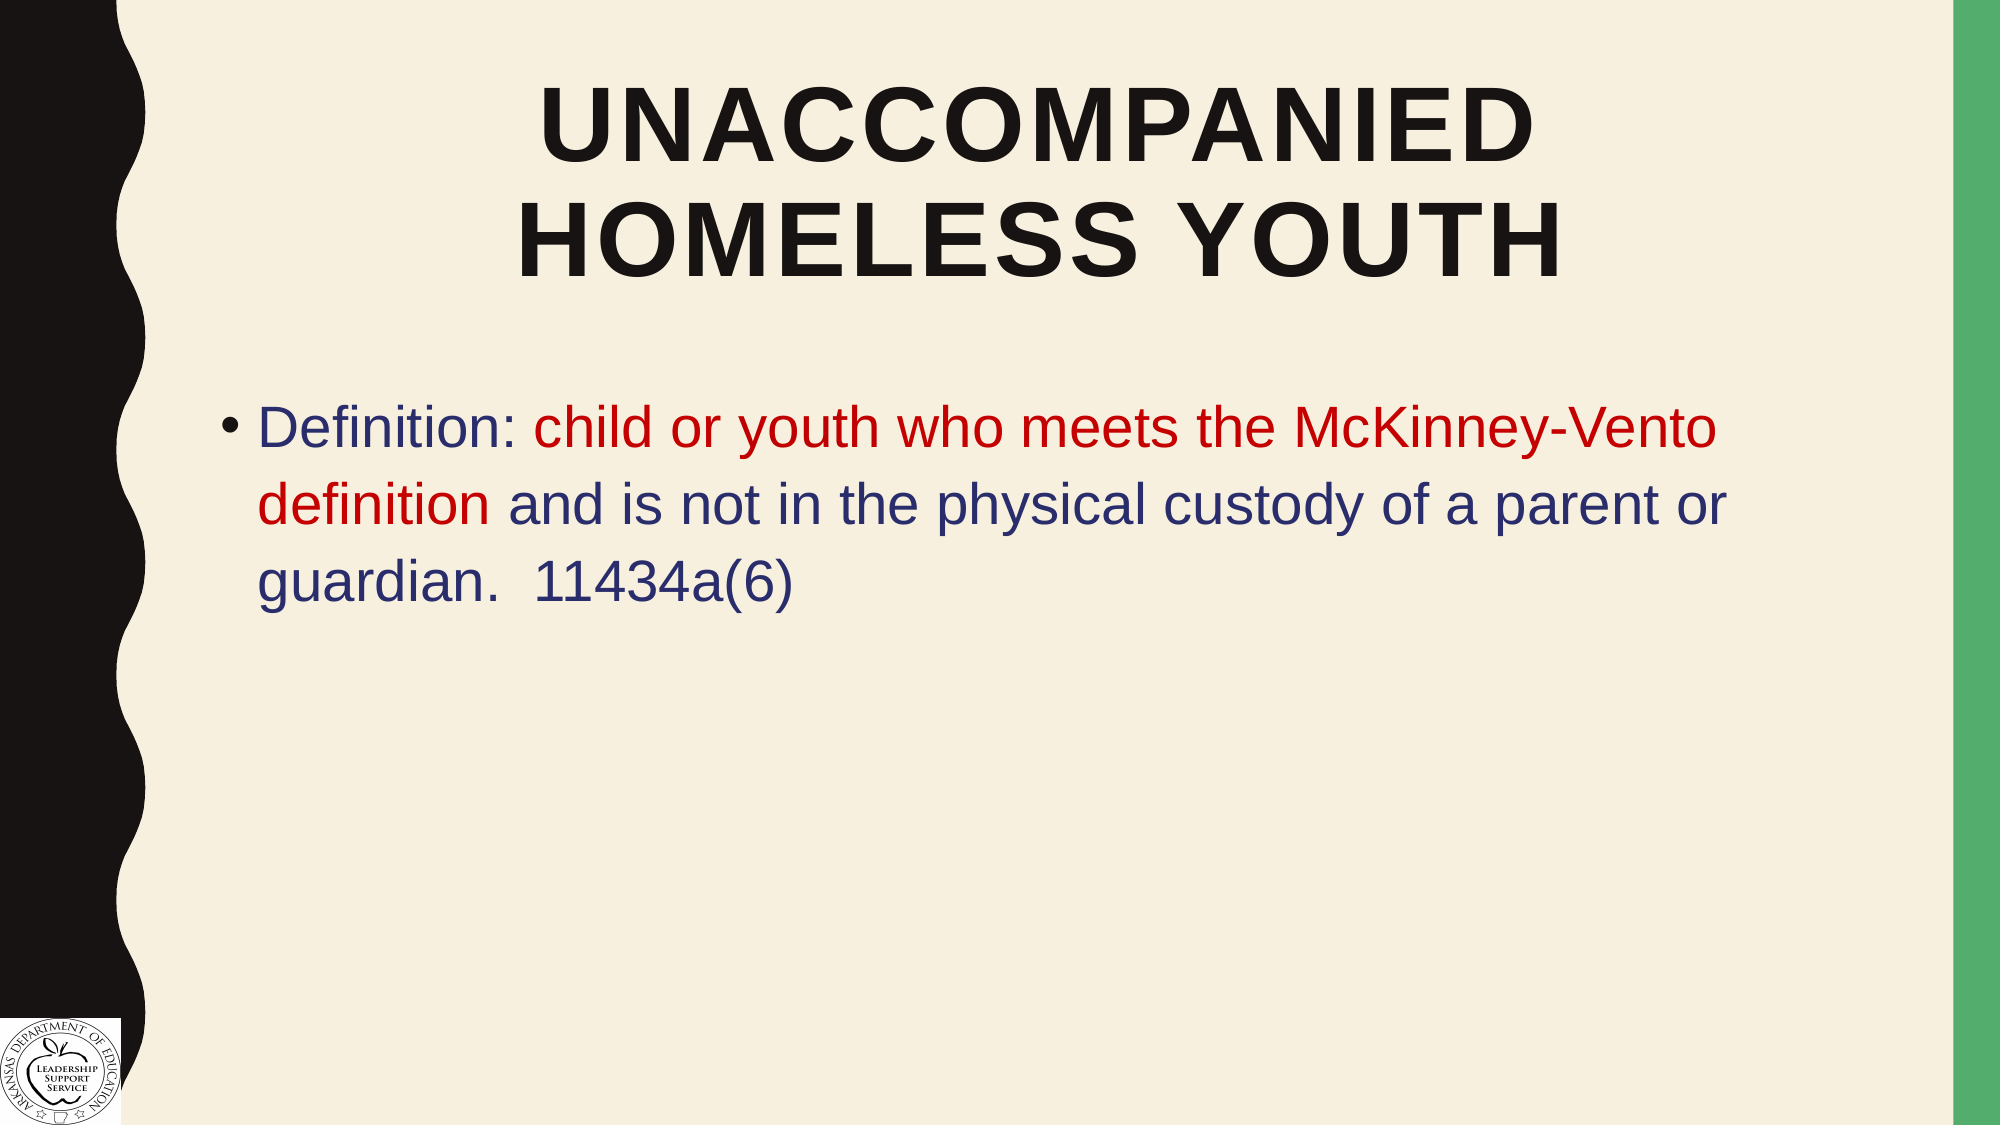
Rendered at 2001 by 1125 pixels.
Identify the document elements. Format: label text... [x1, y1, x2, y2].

title Unaccompanied Homeless Youth [205, 62, 1875, 308]
list Definition: child or youth who meets the McKinney-Vento definition and is not in the physical custody of a parent or guardian. 11434a(6) [205, 375, 1875, 965]
picture [0, 1018, 121, 1125]
